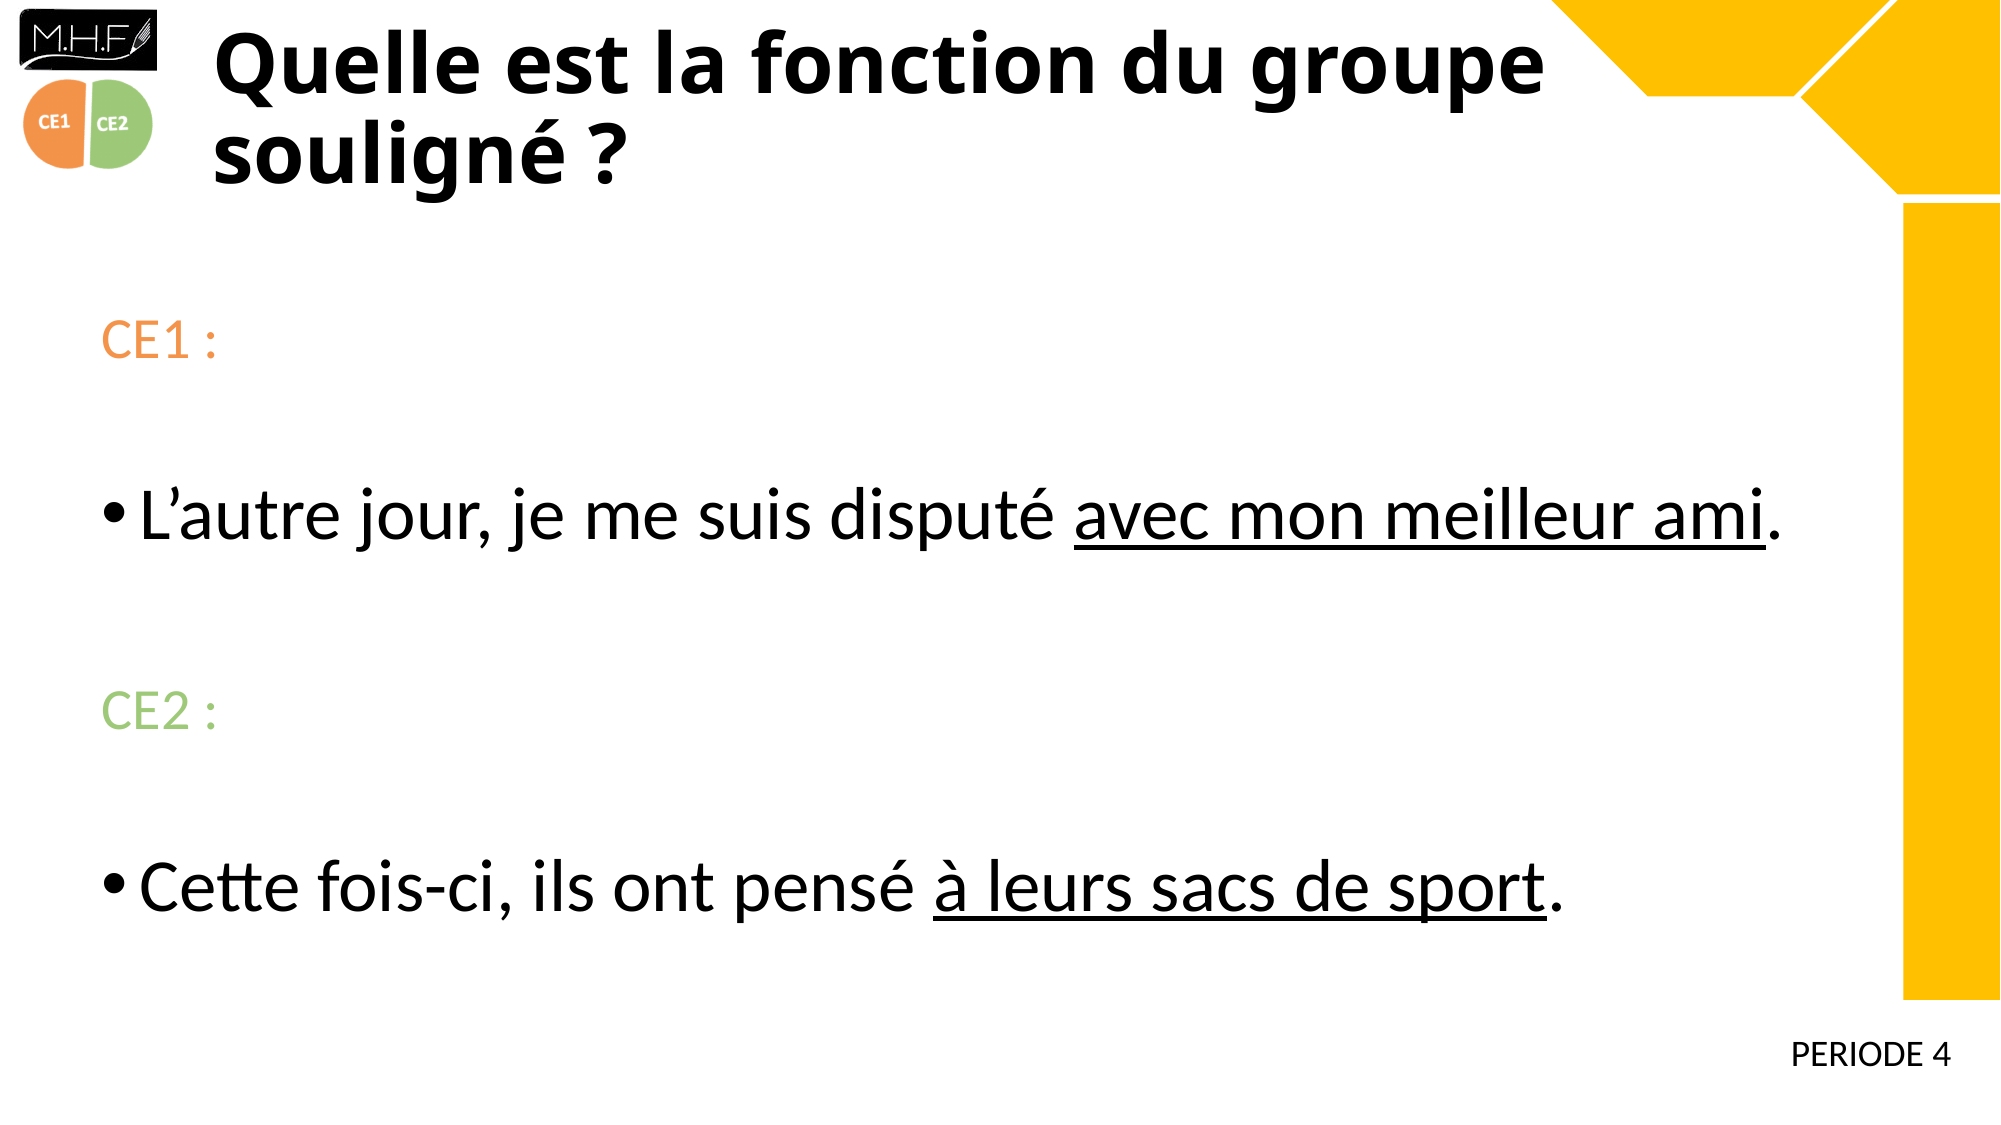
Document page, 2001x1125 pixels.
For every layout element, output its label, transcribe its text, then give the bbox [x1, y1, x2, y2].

text_box [1799, 0, 2000, 196]
title Quelle est la fonction du groupe souligné ? [197, 3, 1743, 221]
text_box [1031, 299, 1853, 1014]
text_box [1902, 202, 2000, 1001]
text_box PERIODE 4 [1362, 1021, 1967, 1125]
list CE1 : L’autre jour, je me suis disputé avec mon meilleur ami. CE2 : Cette fois-ci, ils ont pensé à leurs sacs de sport. [86, 300, 1853, 1015]
picture [1, 7, 177, 207]
text_box [1549, 0, 1892, 98]
